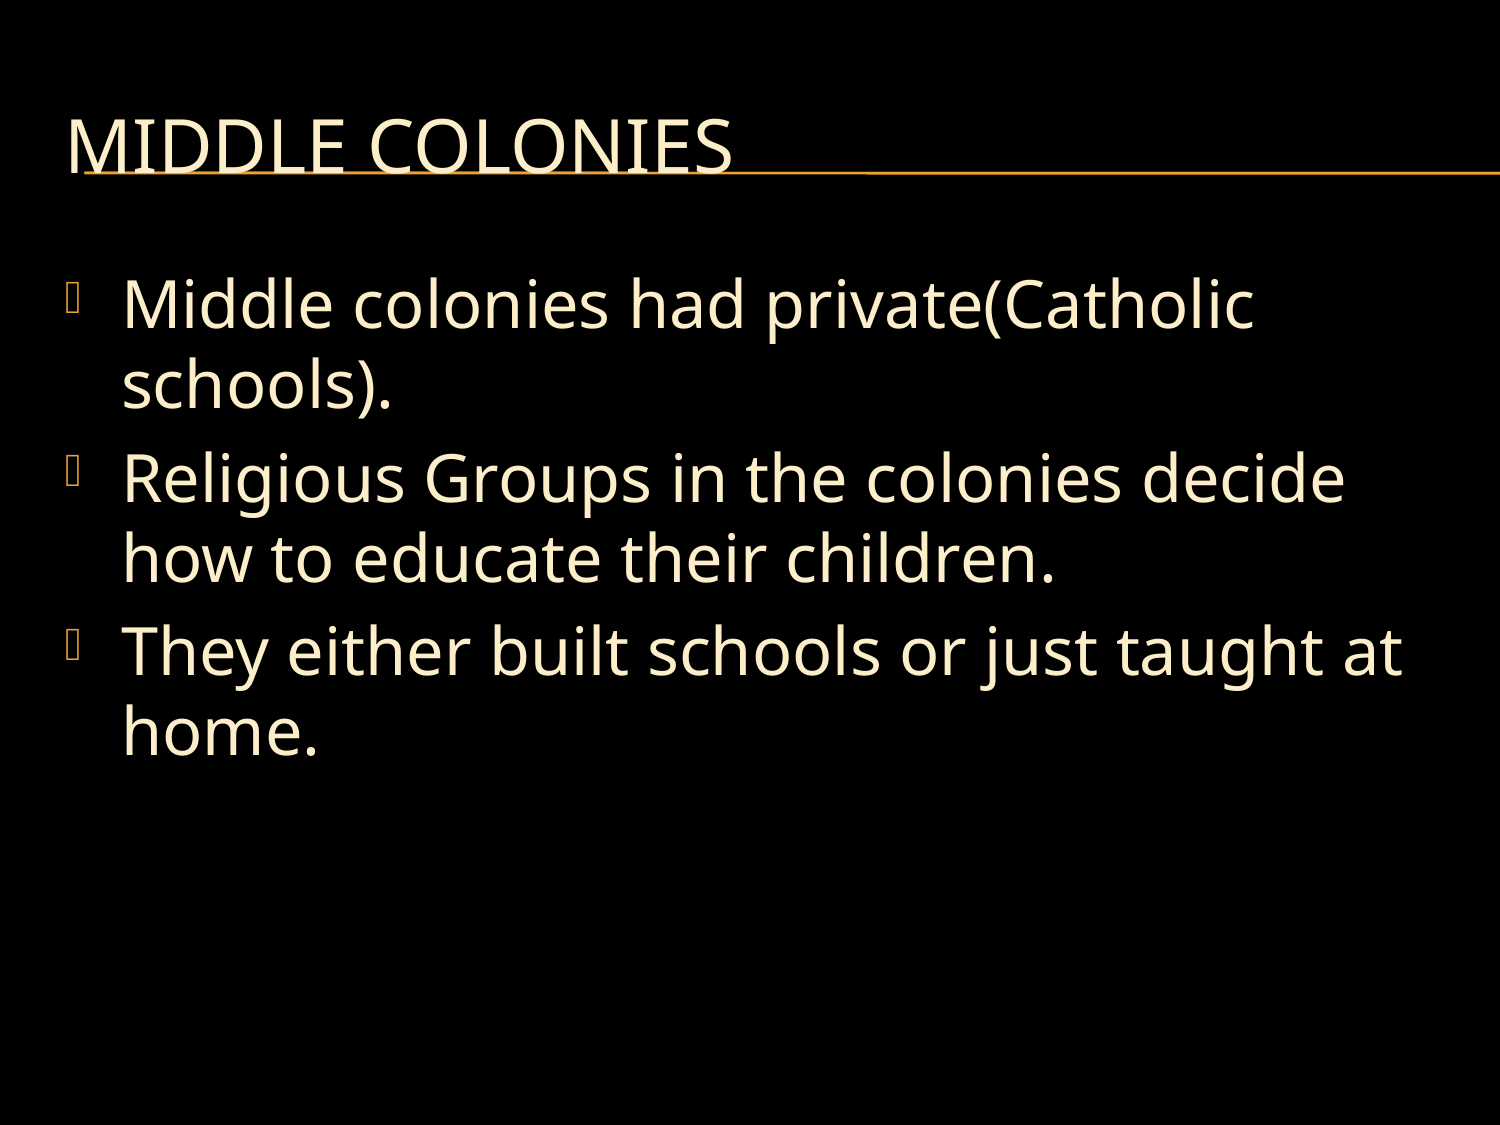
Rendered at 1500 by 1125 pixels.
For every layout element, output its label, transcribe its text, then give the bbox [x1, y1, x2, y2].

title Middle Colonies [50, 75, 1475, 213]
list Middle colonies had private(Catholic schools). Religious Groups in the colonies decide how to educate their children. They either built schools or just taught at home. [50, 254, 1475, 998]
